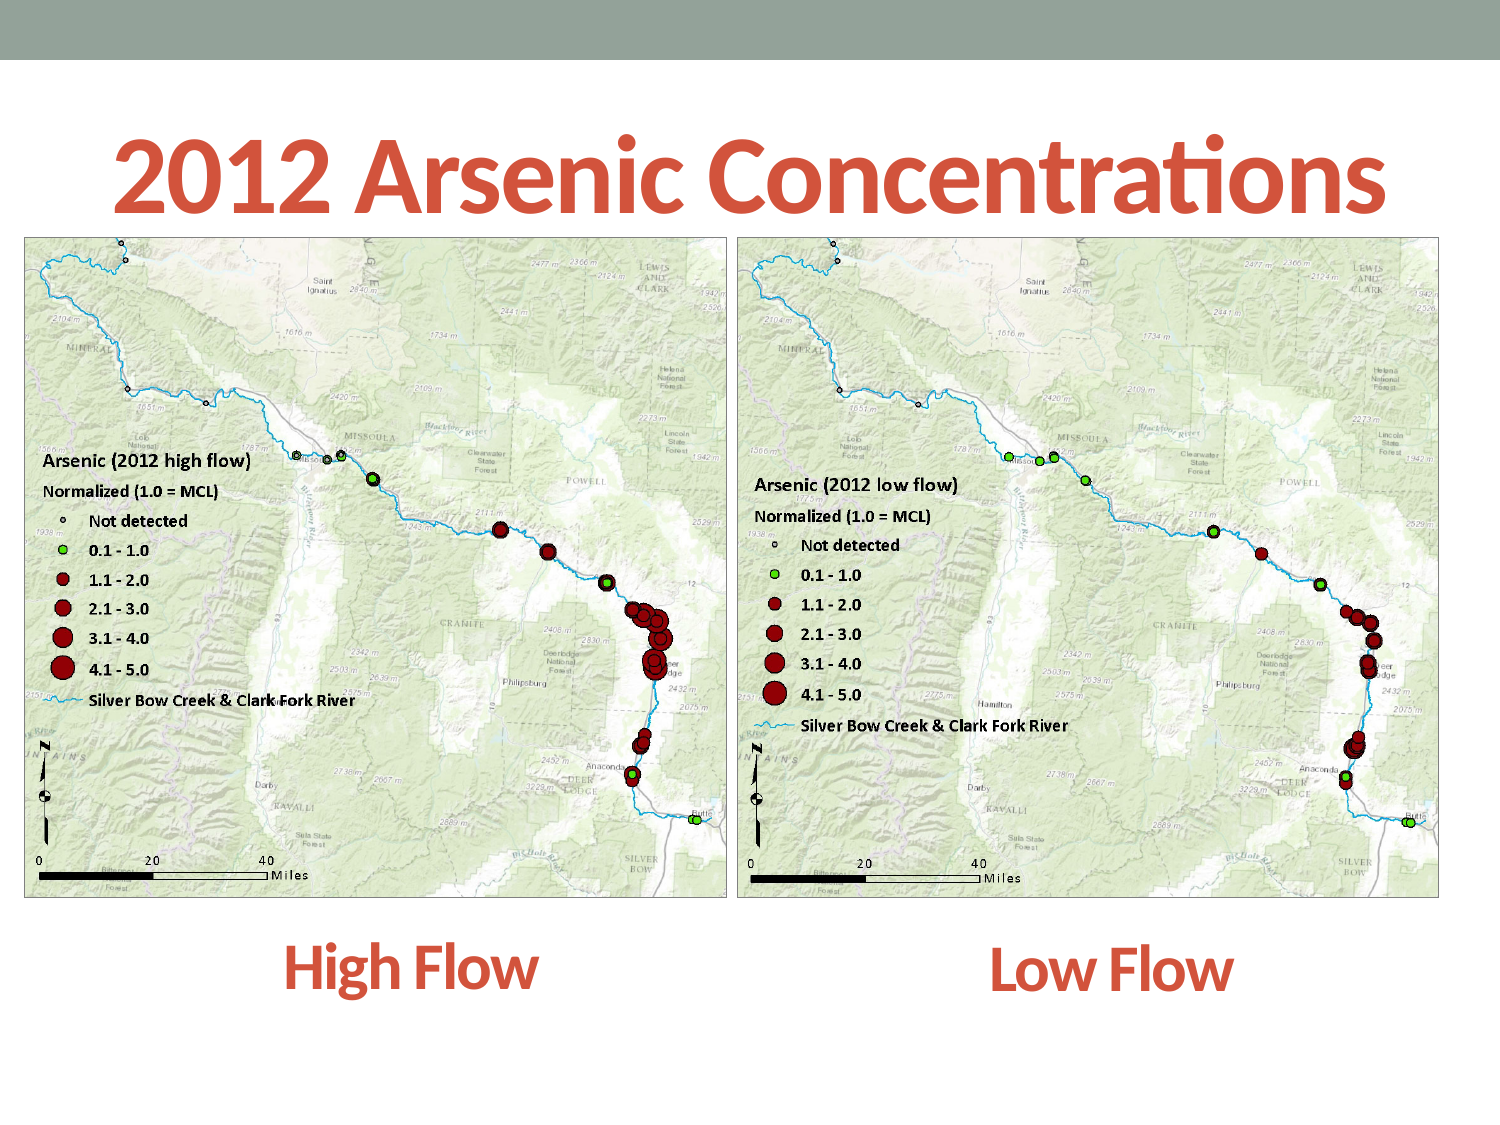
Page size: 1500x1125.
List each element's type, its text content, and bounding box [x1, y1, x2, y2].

text_box High Flow [224, 920, 600, 1005]
title 2012 Arsenic Concentrations [75, 87, 1425, 240]
picture [737, 237, 1440, 898]
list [24, 237, 728, 898]
text_box Low Flow [924, 922, 1300, 1007]
